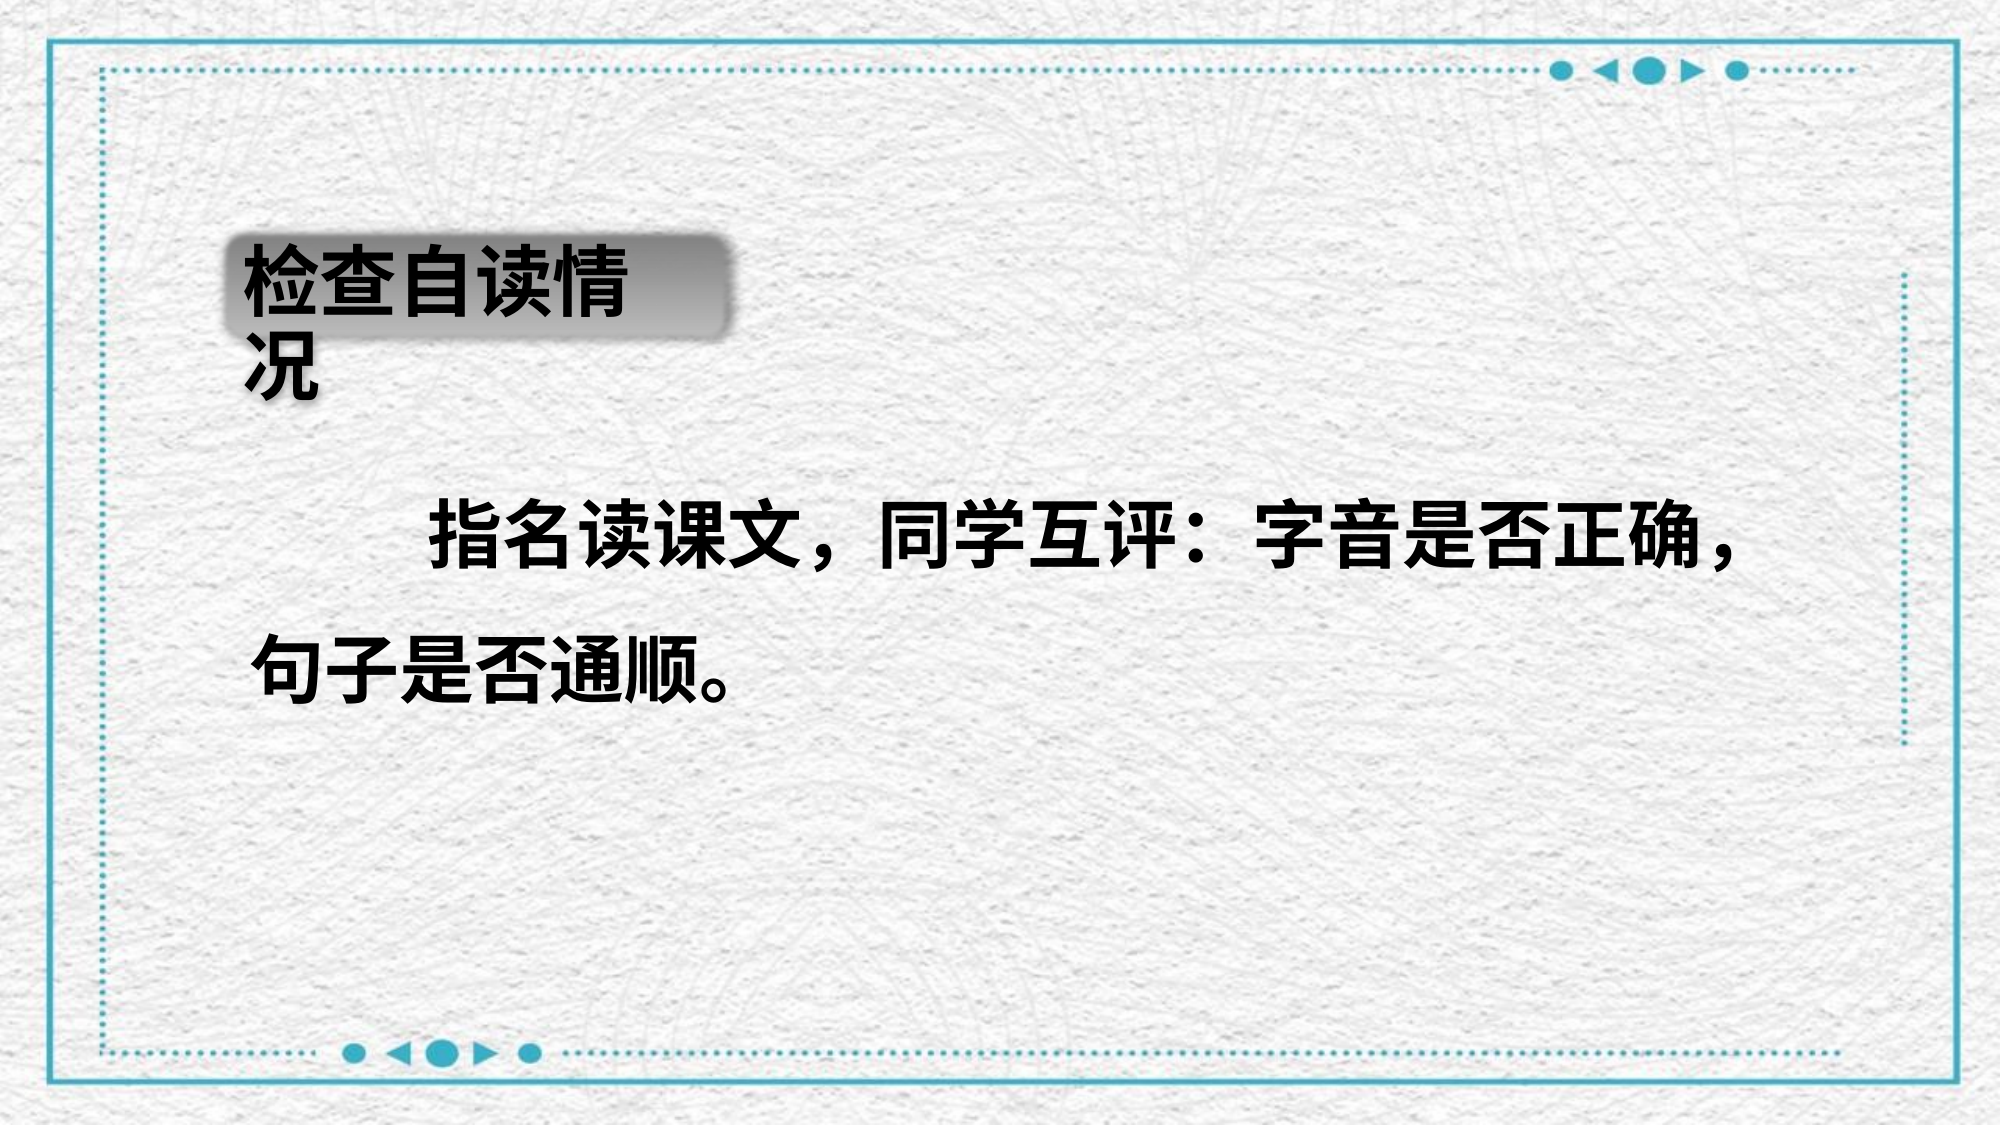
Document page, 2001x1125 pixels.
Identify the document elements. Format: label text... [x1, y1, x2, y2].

picture [0, 0, 2000, 1125]
text_box 检查自读情况 [230, 239, 721, 332]
text_box 指名读课文，同学互评：字音是否正确，句子是否通顺。 [219, 444, 1825, 711]
